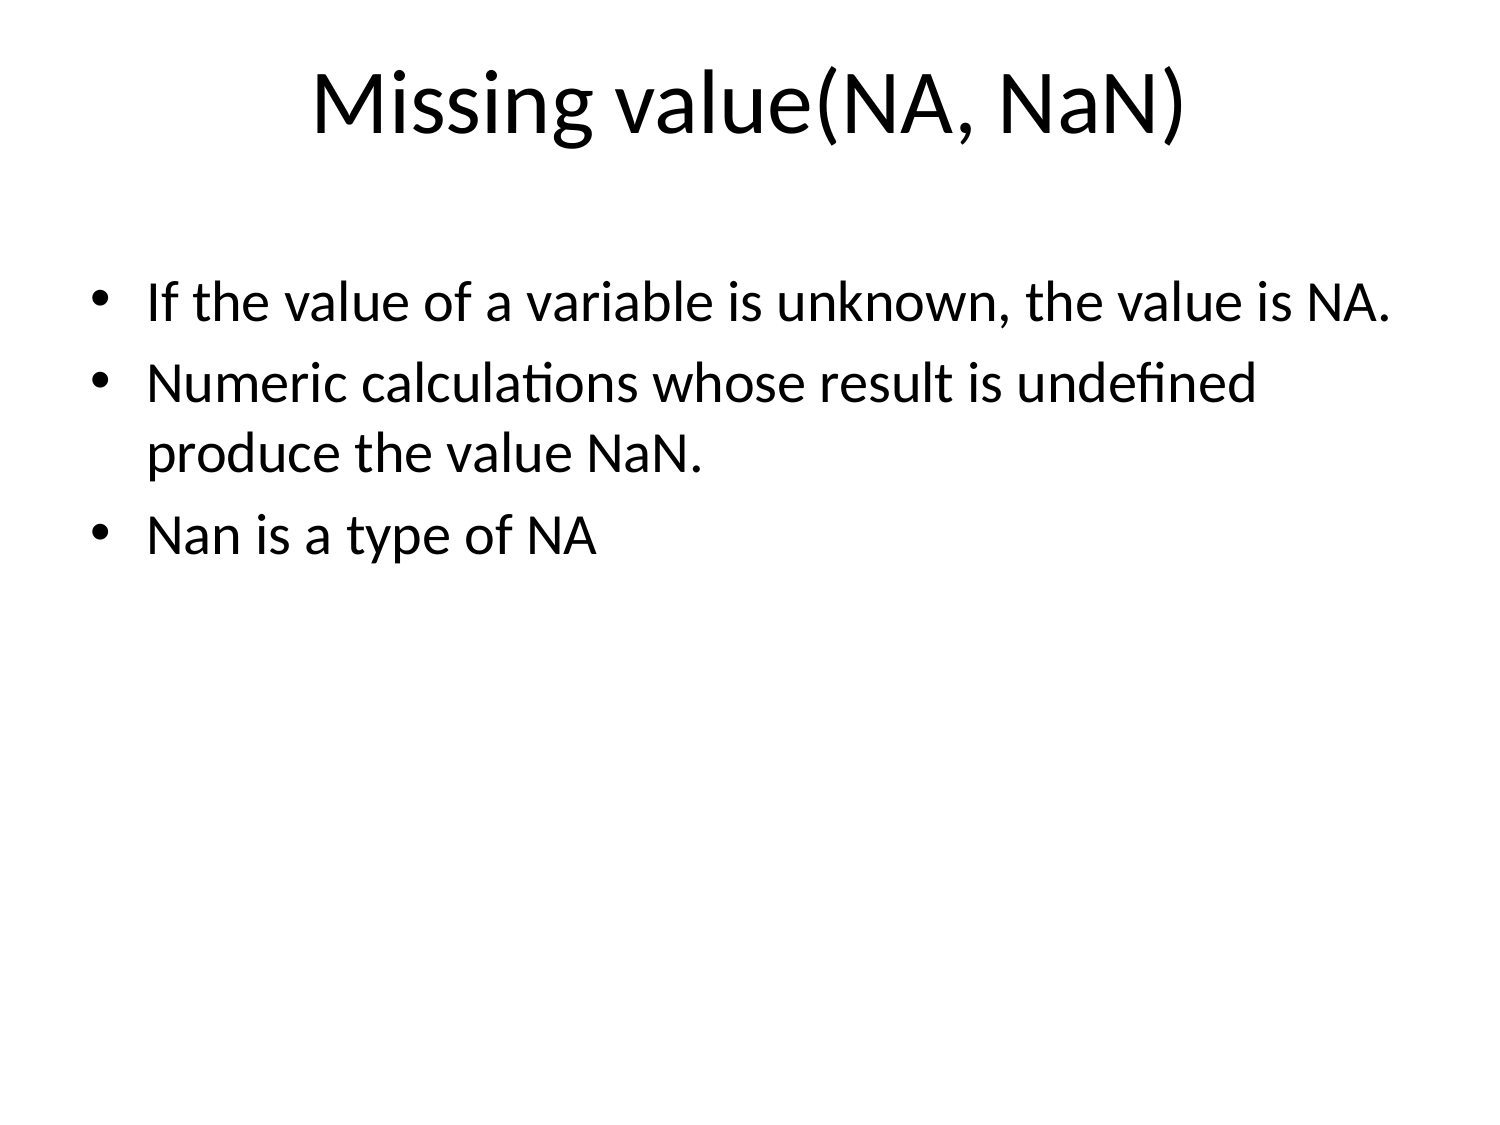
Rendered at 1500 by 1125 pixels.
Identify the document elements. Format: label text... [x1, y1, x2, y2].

title Missing value(NA, NaN) [75, 45, 1425, 149]
list If the value of a variable is unknown, the value is NA. Numeric calculations whose result is undefined produce the value NaN. Nan is a type of NA [75, 255, 1425, 1005]
